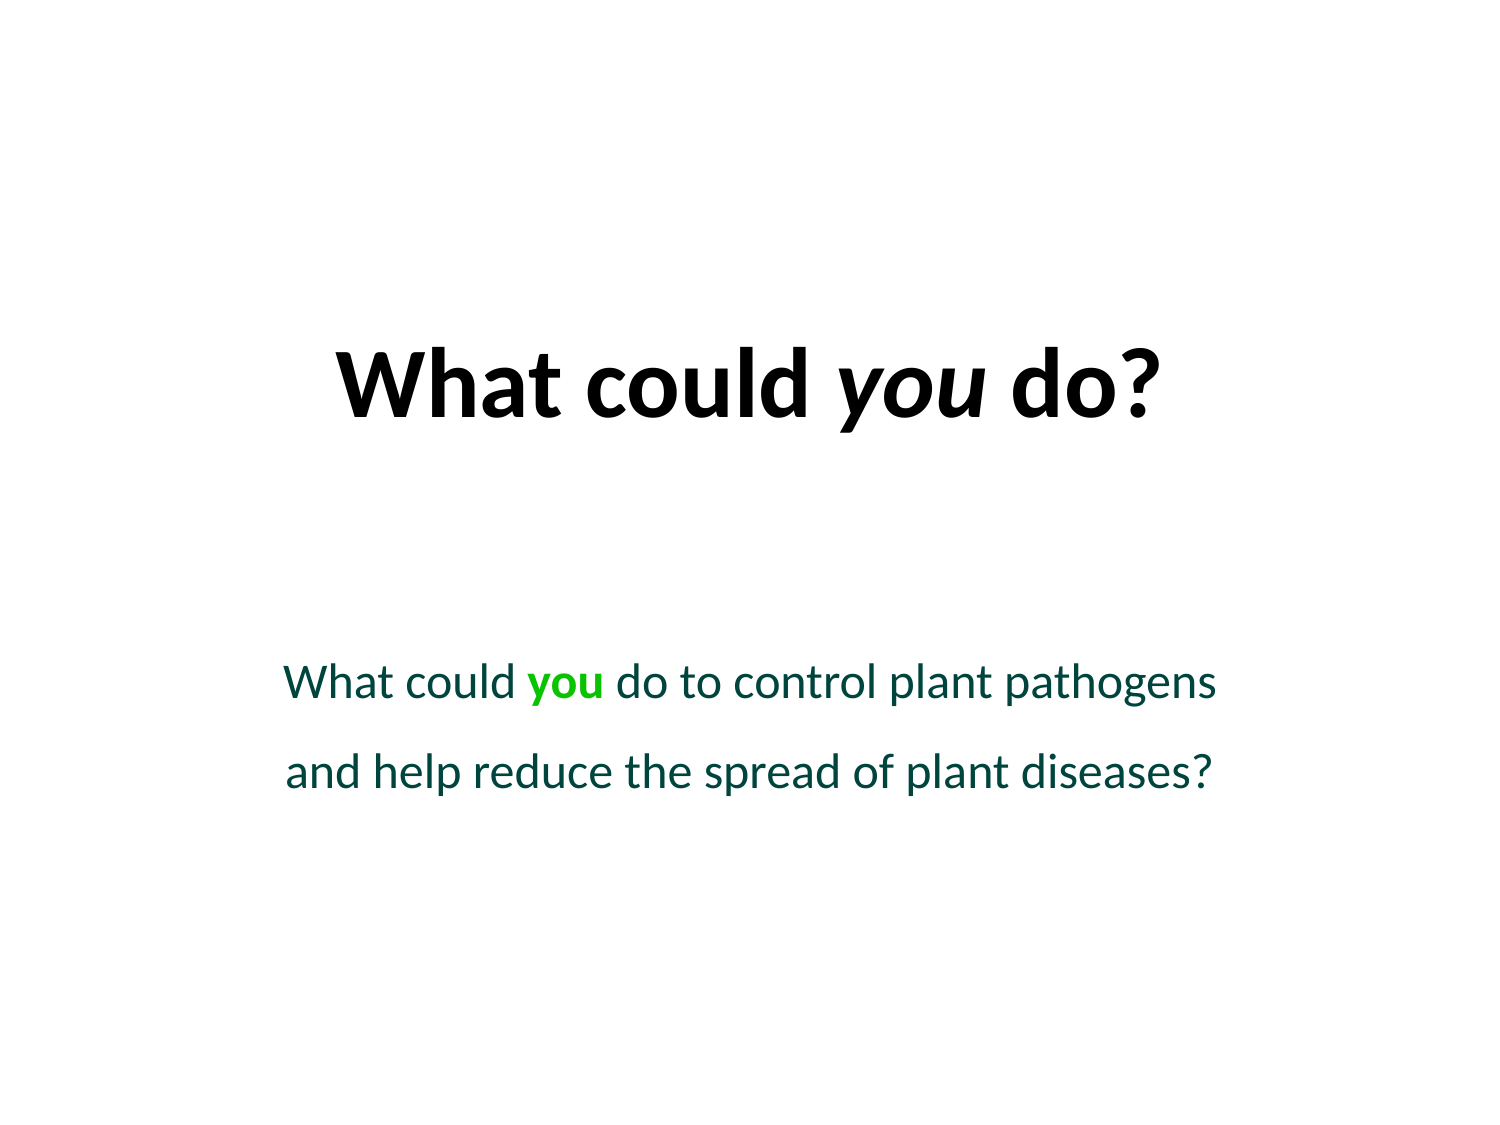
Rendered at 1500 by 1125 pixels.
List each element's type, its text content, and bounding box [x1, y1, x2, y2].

text_box What could you do? [112, 310, 1388, 469]
text_box What could you do to control plant pathogens and help reduce the spread of plant diseases? [47, 610, 1452, 806]
